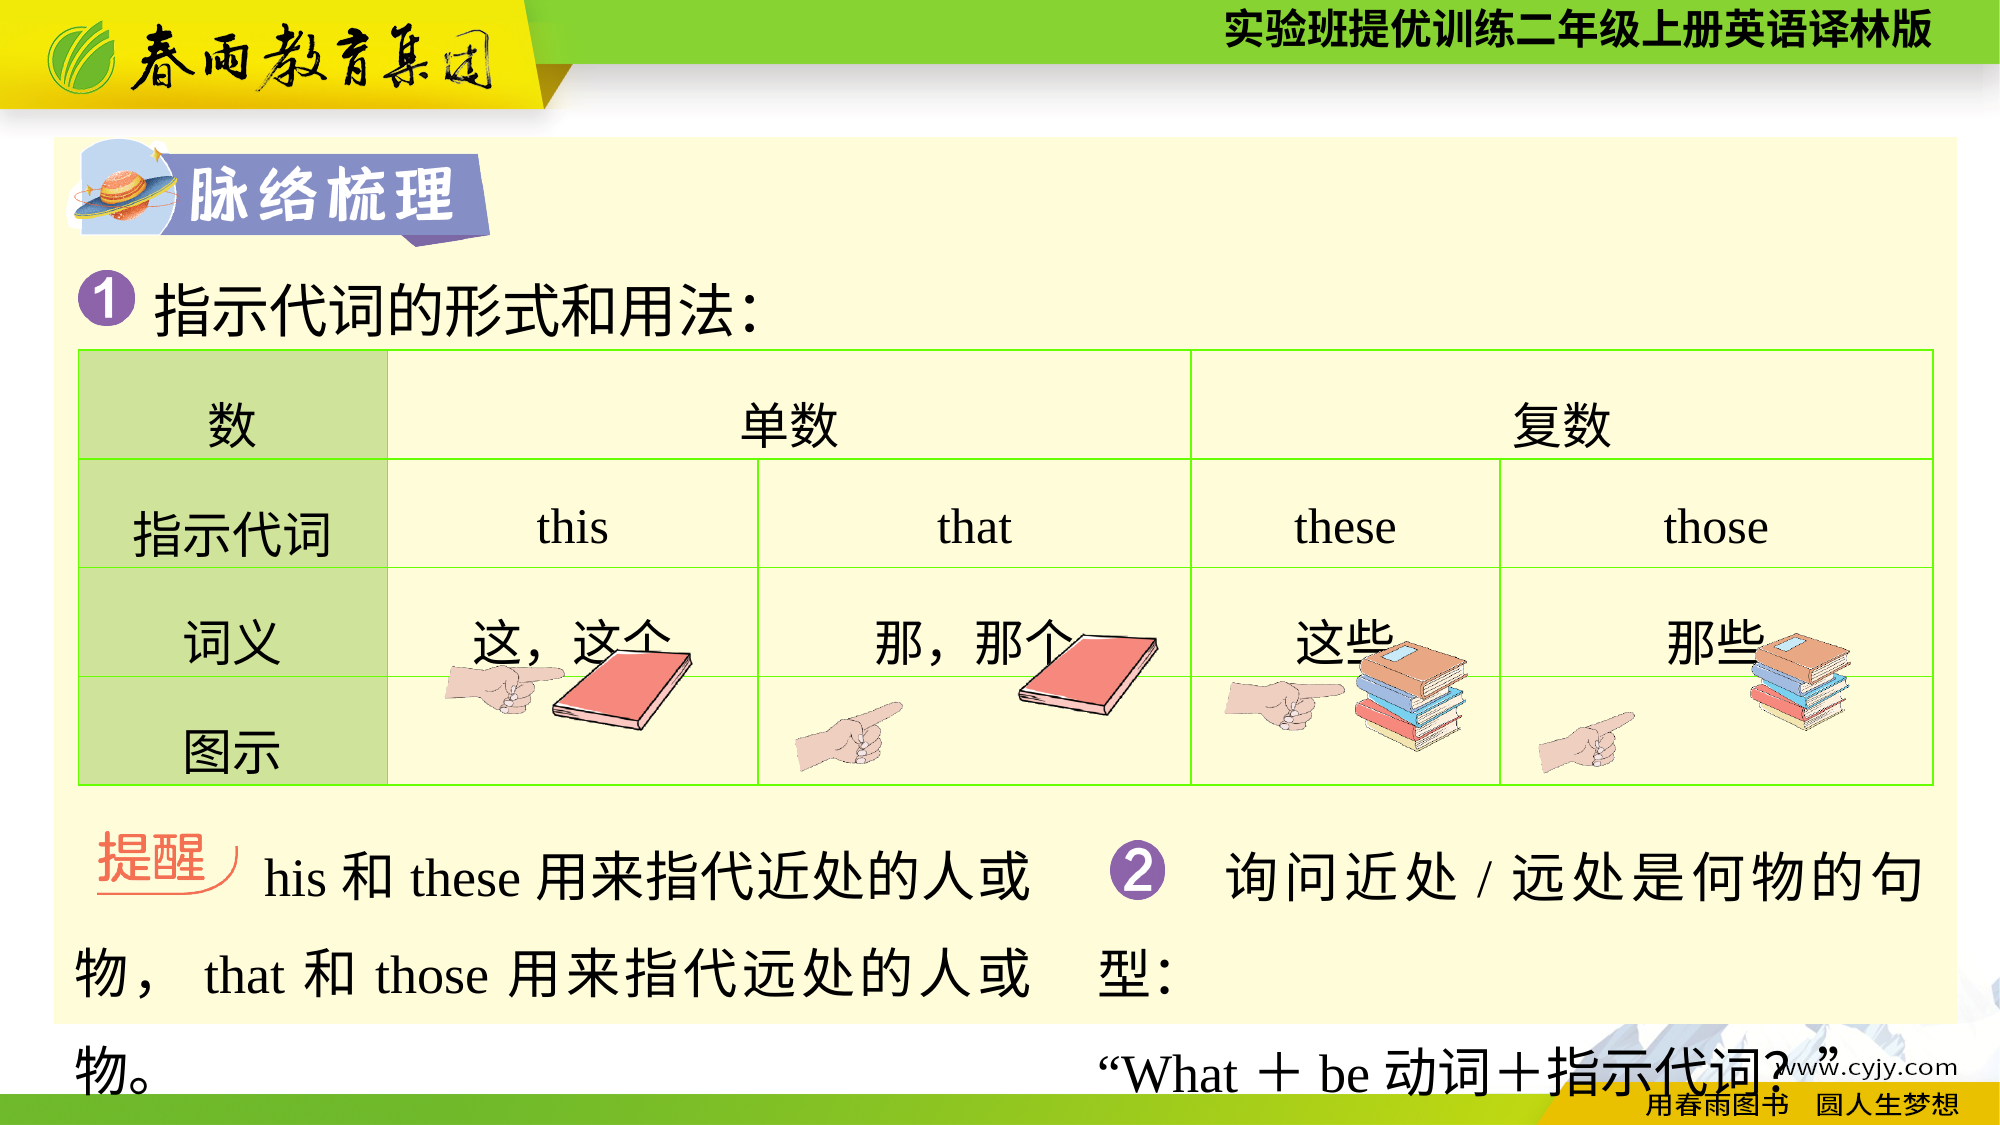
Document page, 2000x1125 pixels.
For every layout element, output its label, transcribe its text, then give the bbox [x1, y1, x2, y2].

text_box 询问近处/远处是何物的句型： “What＋be动词＋指示代词？” [1082, 1035, 1941, 1111]
text_box his和these用来指代近处的人或物，that和those用来指代远处的人或物。 [59, 1035, 1048, 1110]
picture [0, 0, 2000, 1125]
